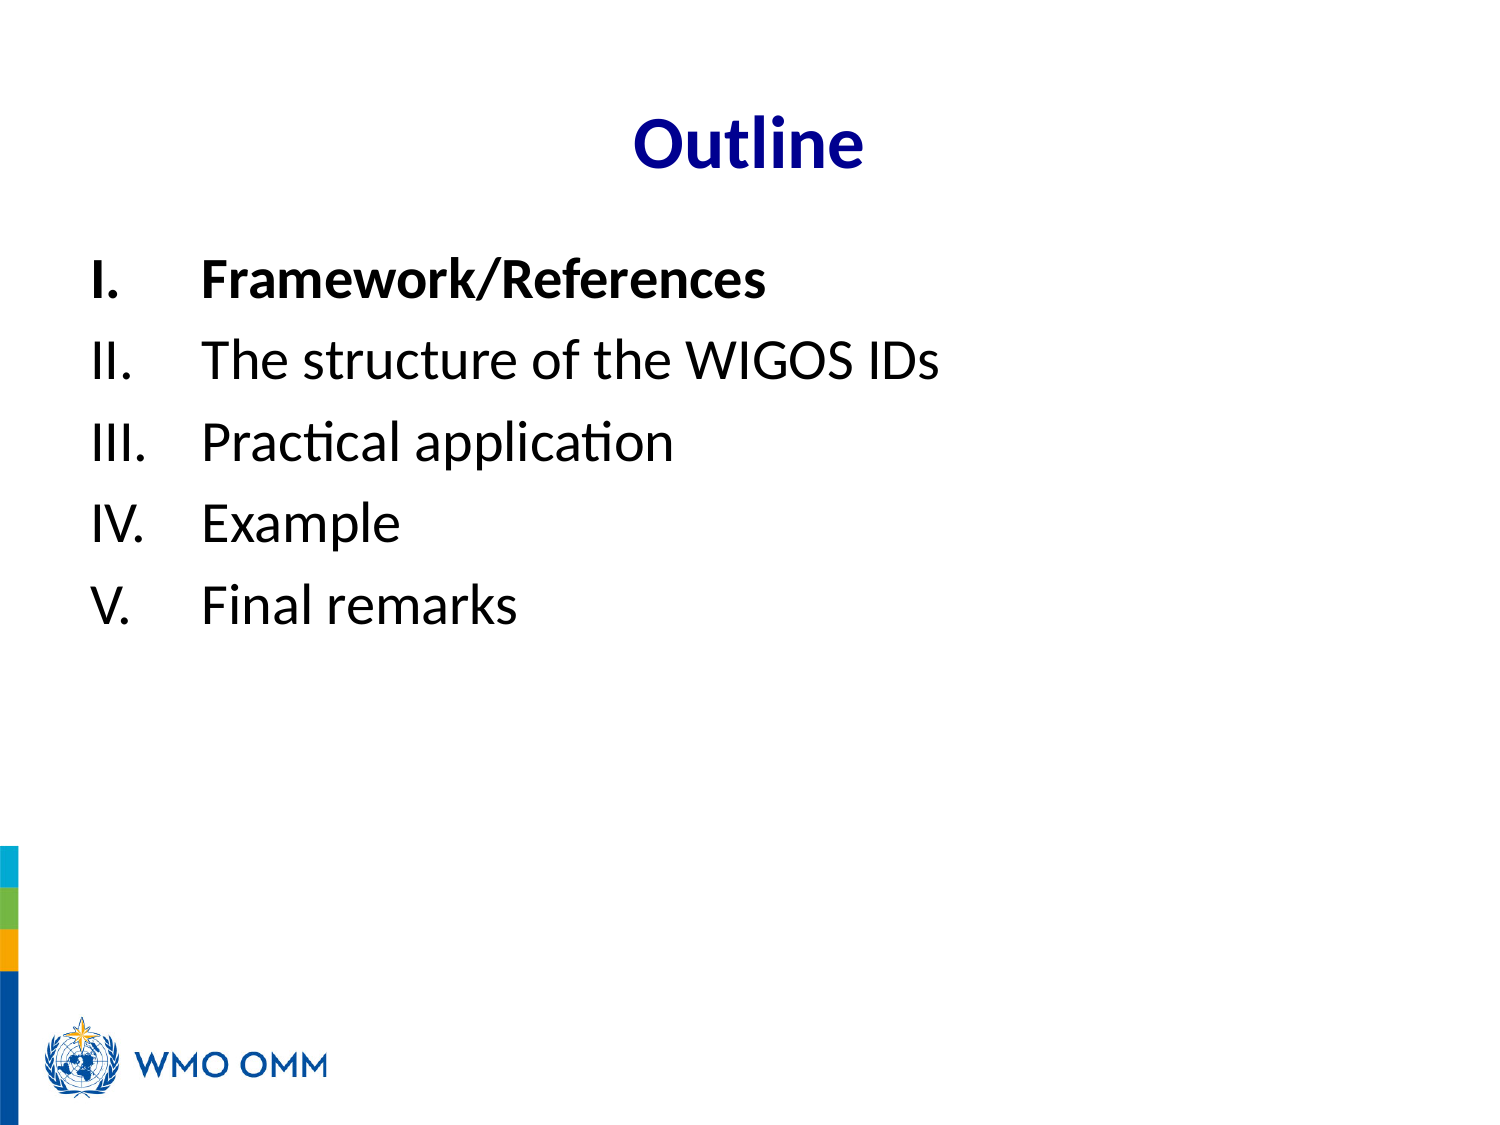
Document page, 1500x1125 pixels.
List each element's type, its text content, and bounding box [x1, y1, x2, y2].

picture [0, 845, 327, 1125]
list Framework/References The structure of the WIGOS IDs Practical application Example Final remarks [75, 232, 1425, 1005]
title Outline [75, 45, 1425, 232]
